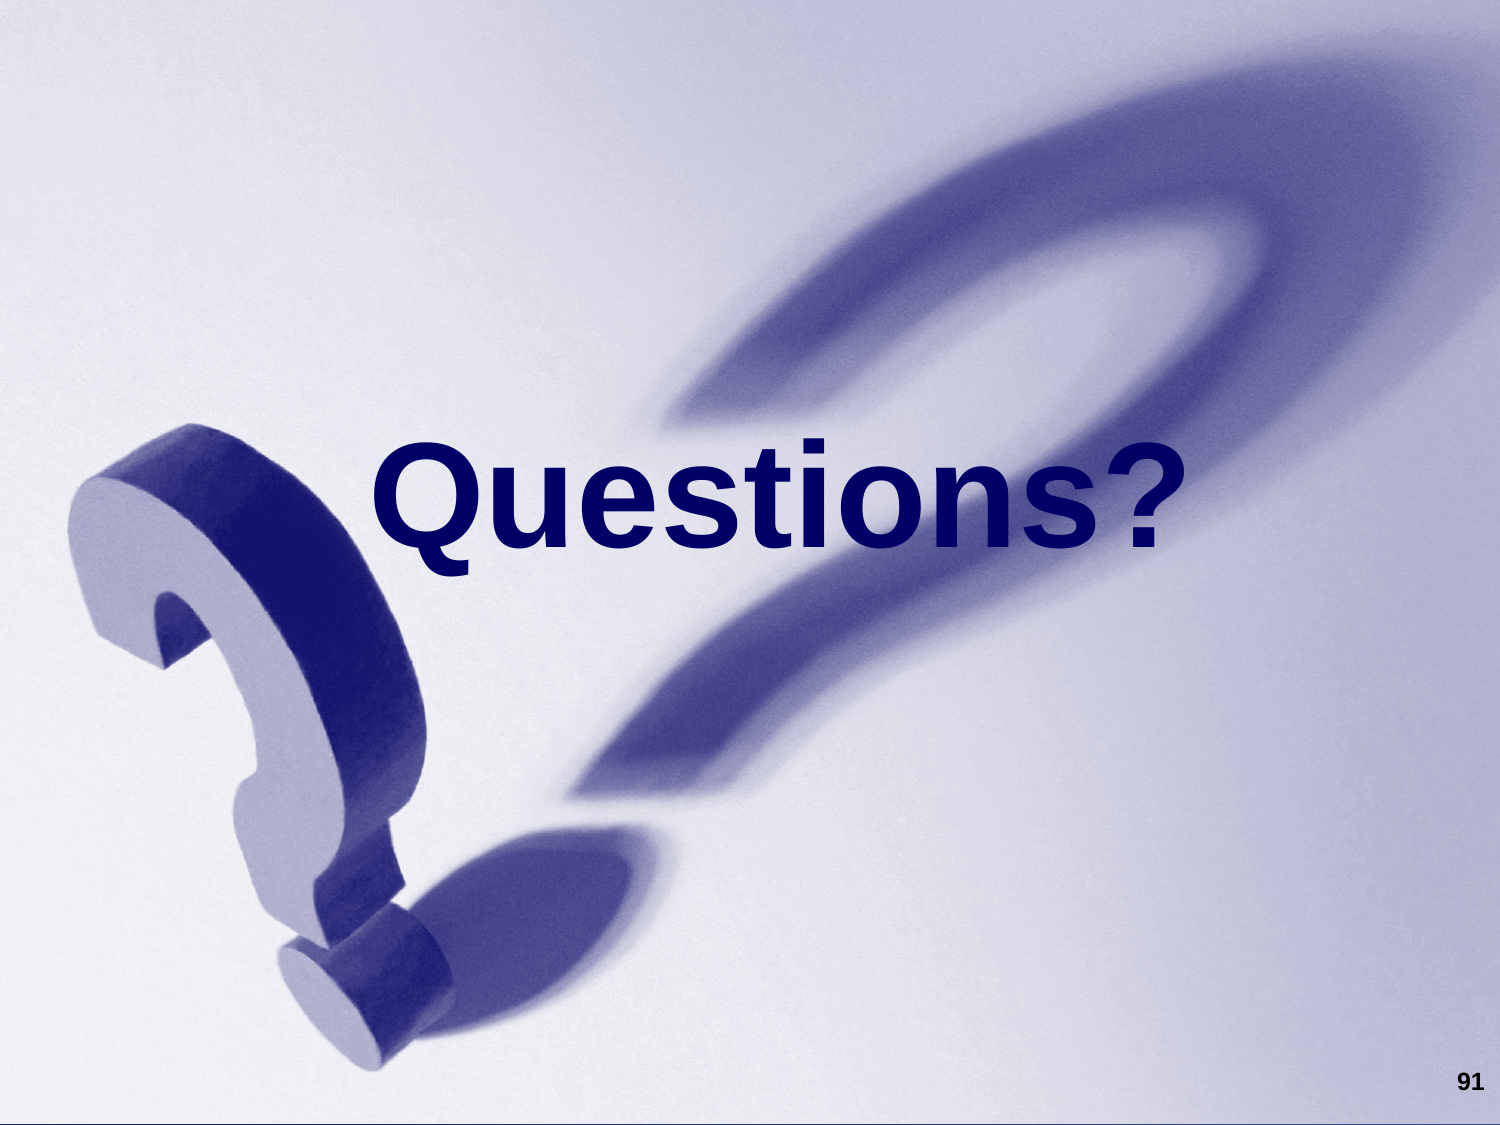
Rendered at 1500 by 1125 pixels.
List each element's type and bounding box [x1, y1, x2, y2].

list [0, 0, 1500, 1124]
